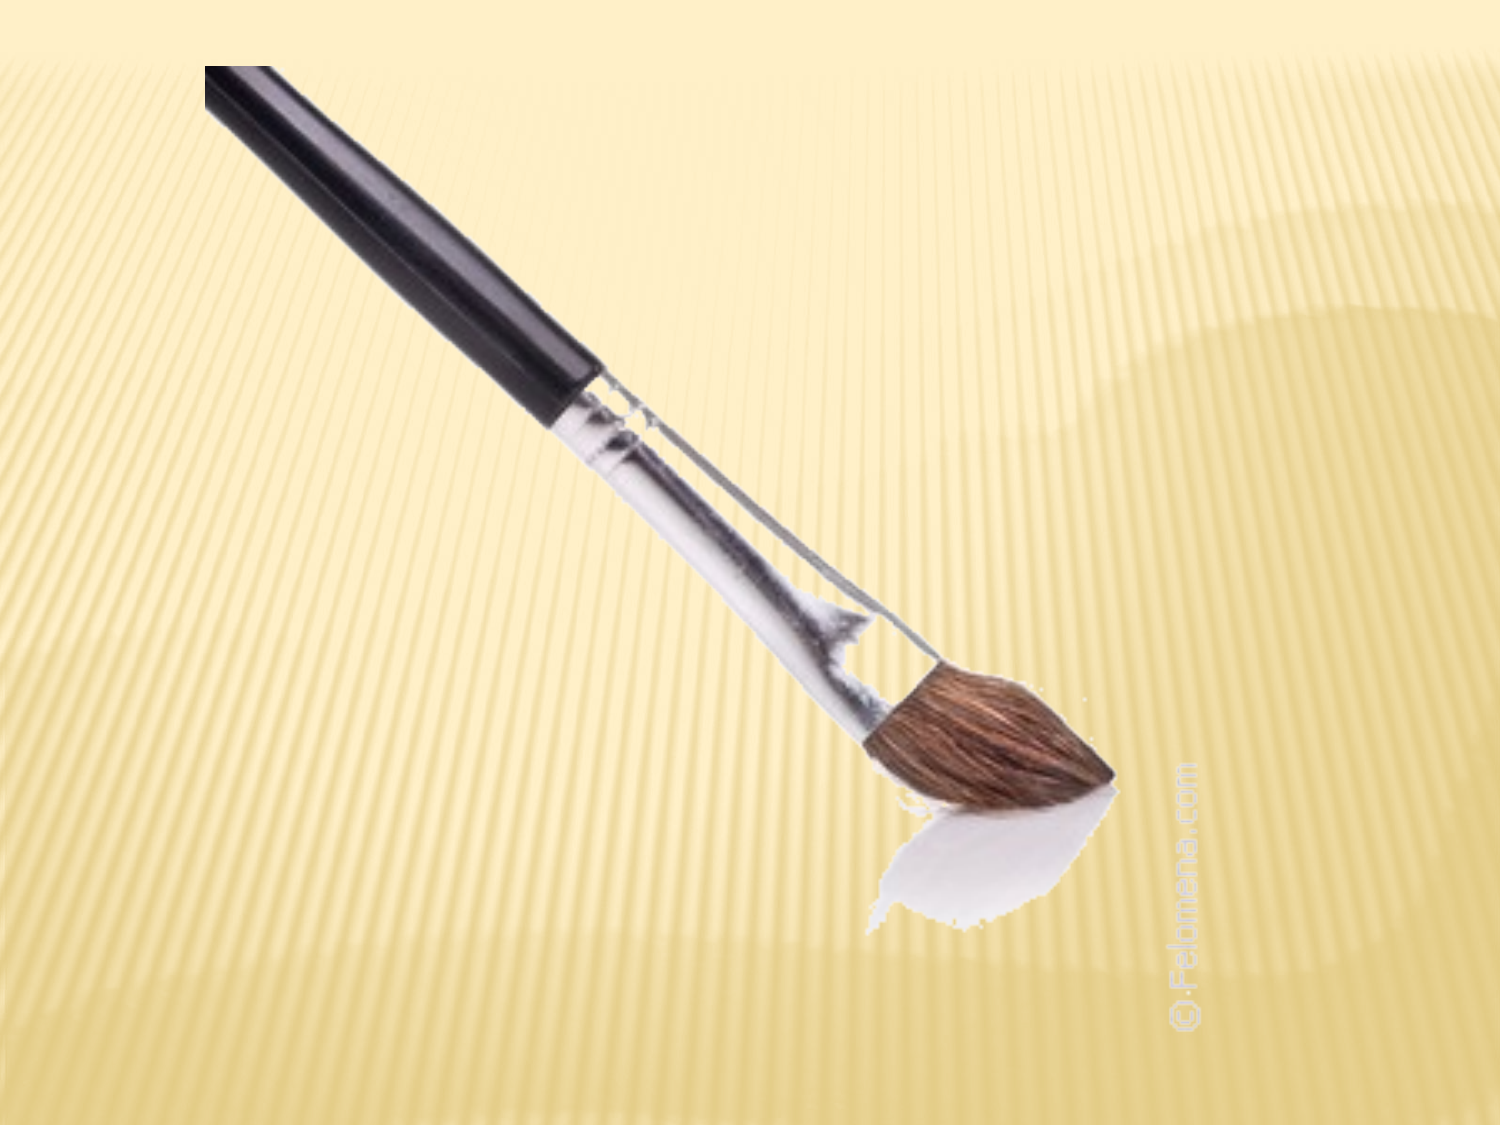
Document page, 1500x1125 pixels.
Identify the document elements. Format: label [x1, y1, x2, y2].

picture [205, 65, 1209, 1055]
